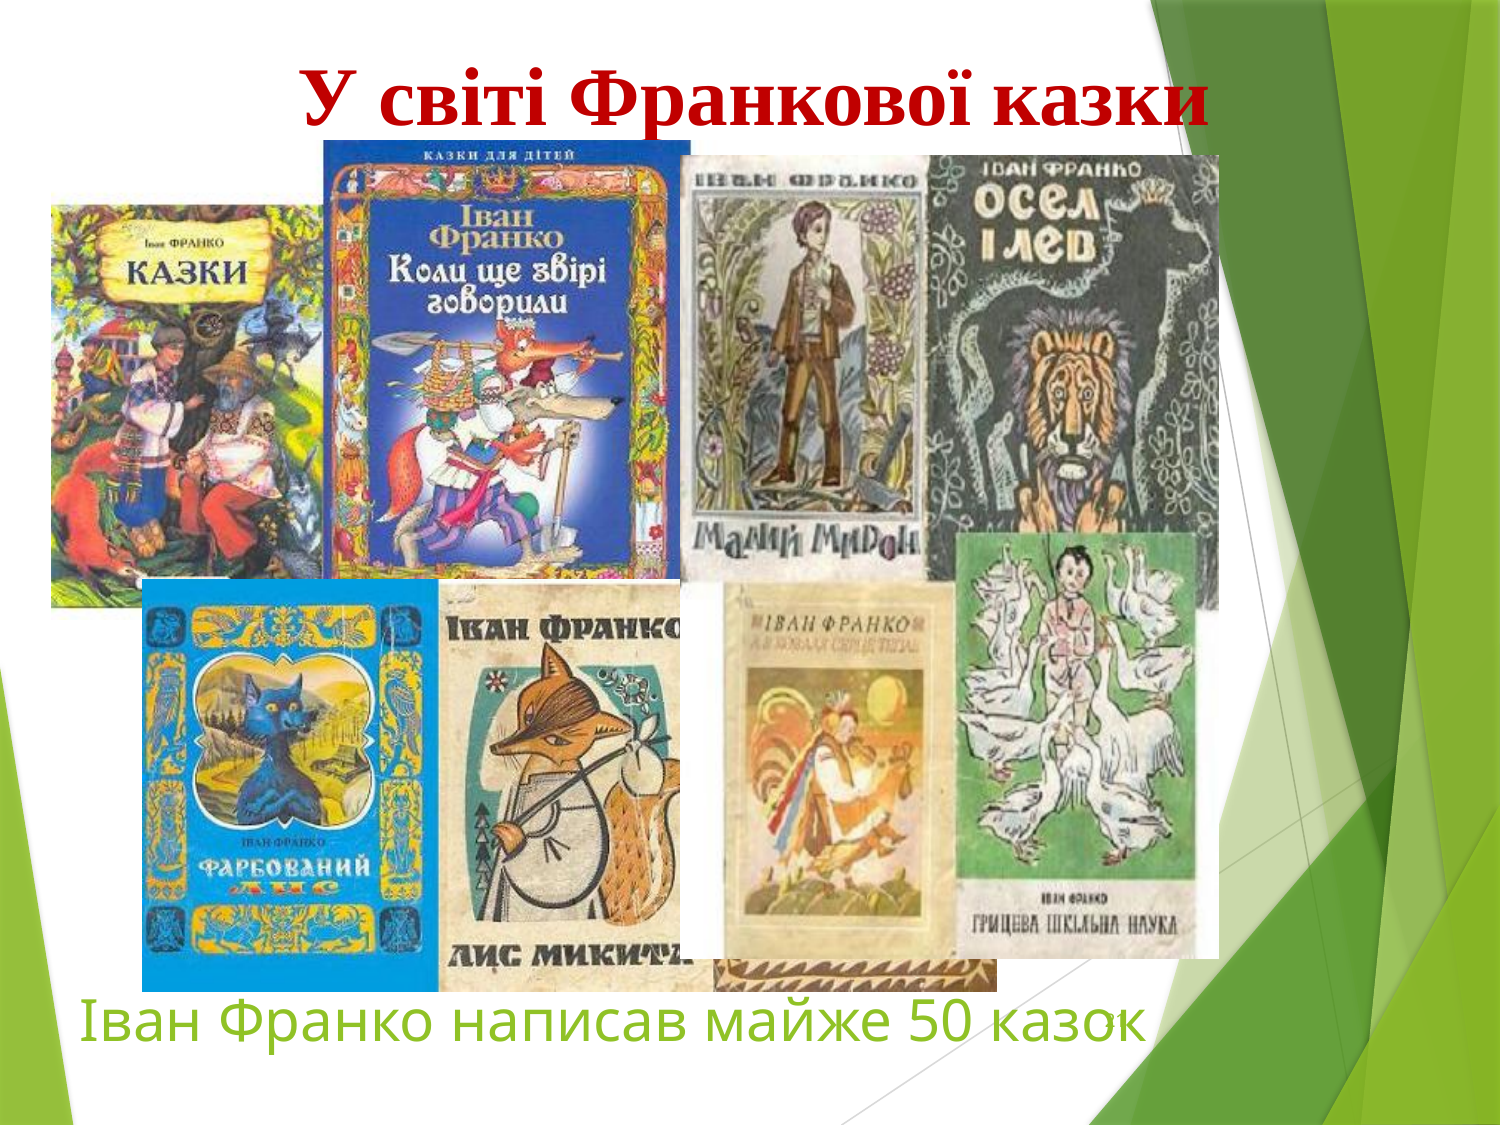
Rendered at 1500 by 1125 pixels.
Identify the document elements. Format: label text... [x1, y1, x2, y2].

text_box У світі Франкової казки [73, 46, 1436, 138]
title Іван Франко написав майже 50 казок [64, 976, 1415, 1092]
picture [50, 139, 1219, 993]
slide_number 21 [1057, 991, 1142, 1051]
